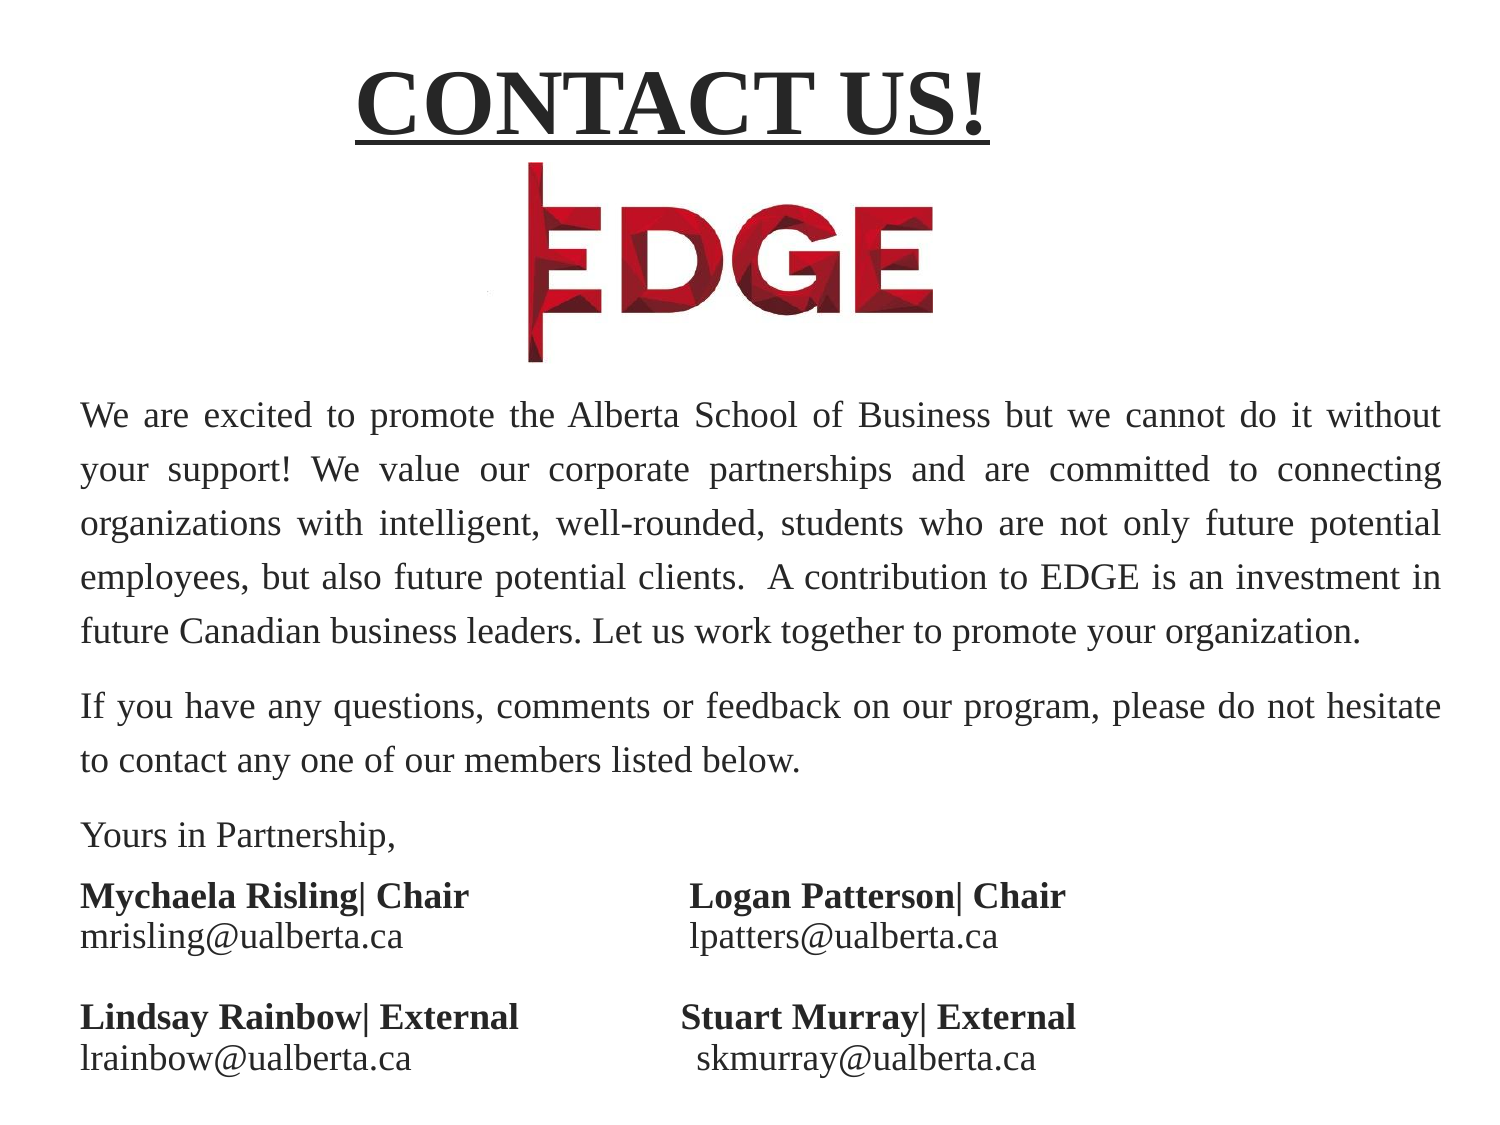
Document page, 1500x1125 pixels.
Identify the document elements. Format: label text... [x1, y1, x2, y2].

text_box CONTACT US! [339, 33, 1081, 163]
list We are excited to promote the Alberta School of Business but we cannot do it without your support! We value our corporate partnerships and are committed to connecting organizations with intelligent, well-rounded, students who are not only future potential employees, but also future potential clients. A contribution to EDGE is an investment in future Canadian business leaders. Let us work together to promote your organization. If you have any questions, comments or feedback on our program, please do not hesitate to contact any one of our members listed below. Yours in Partnership, Mychaela Risling| Chair Logan Patterson| Chair mrisling@ualberta.ca lpatters@ualberta.ca Lindsay Rainbow| External Stuart Murray| External lrainbow@ualberta.ca skmurray@ualberta.ca [64, 373, 1459, 1025]
picture [486, 161, 933, 375]
